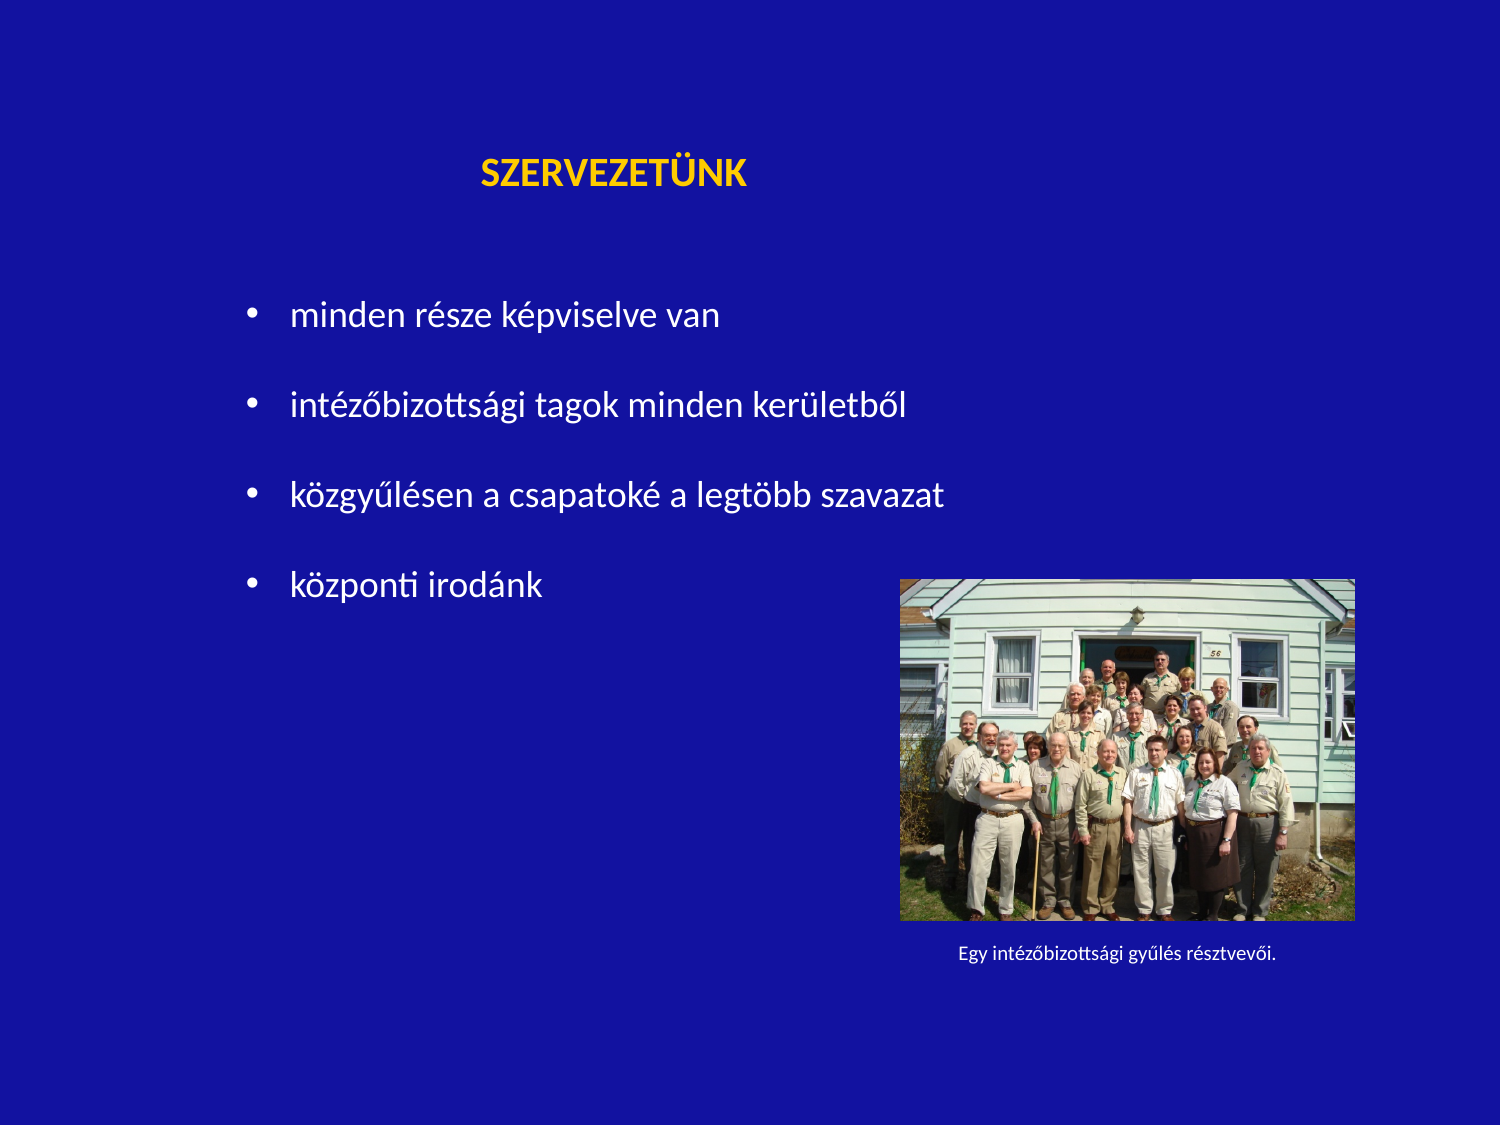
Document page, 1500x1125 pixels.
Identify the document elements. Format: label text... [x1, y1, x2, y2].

text_box Egy intézőbizottsági gyűlés résztvevői. [943, 932, 1292, 973]
picture [899, 579, 1355, 921]
text_box SZERVEZETÜNK minden része képviselve van intézőbizottsági tagok minden kerületből közgyűlésen a csapatoké a legtöbb szavazat központi irodánk [87, 137, 1141, 613]
